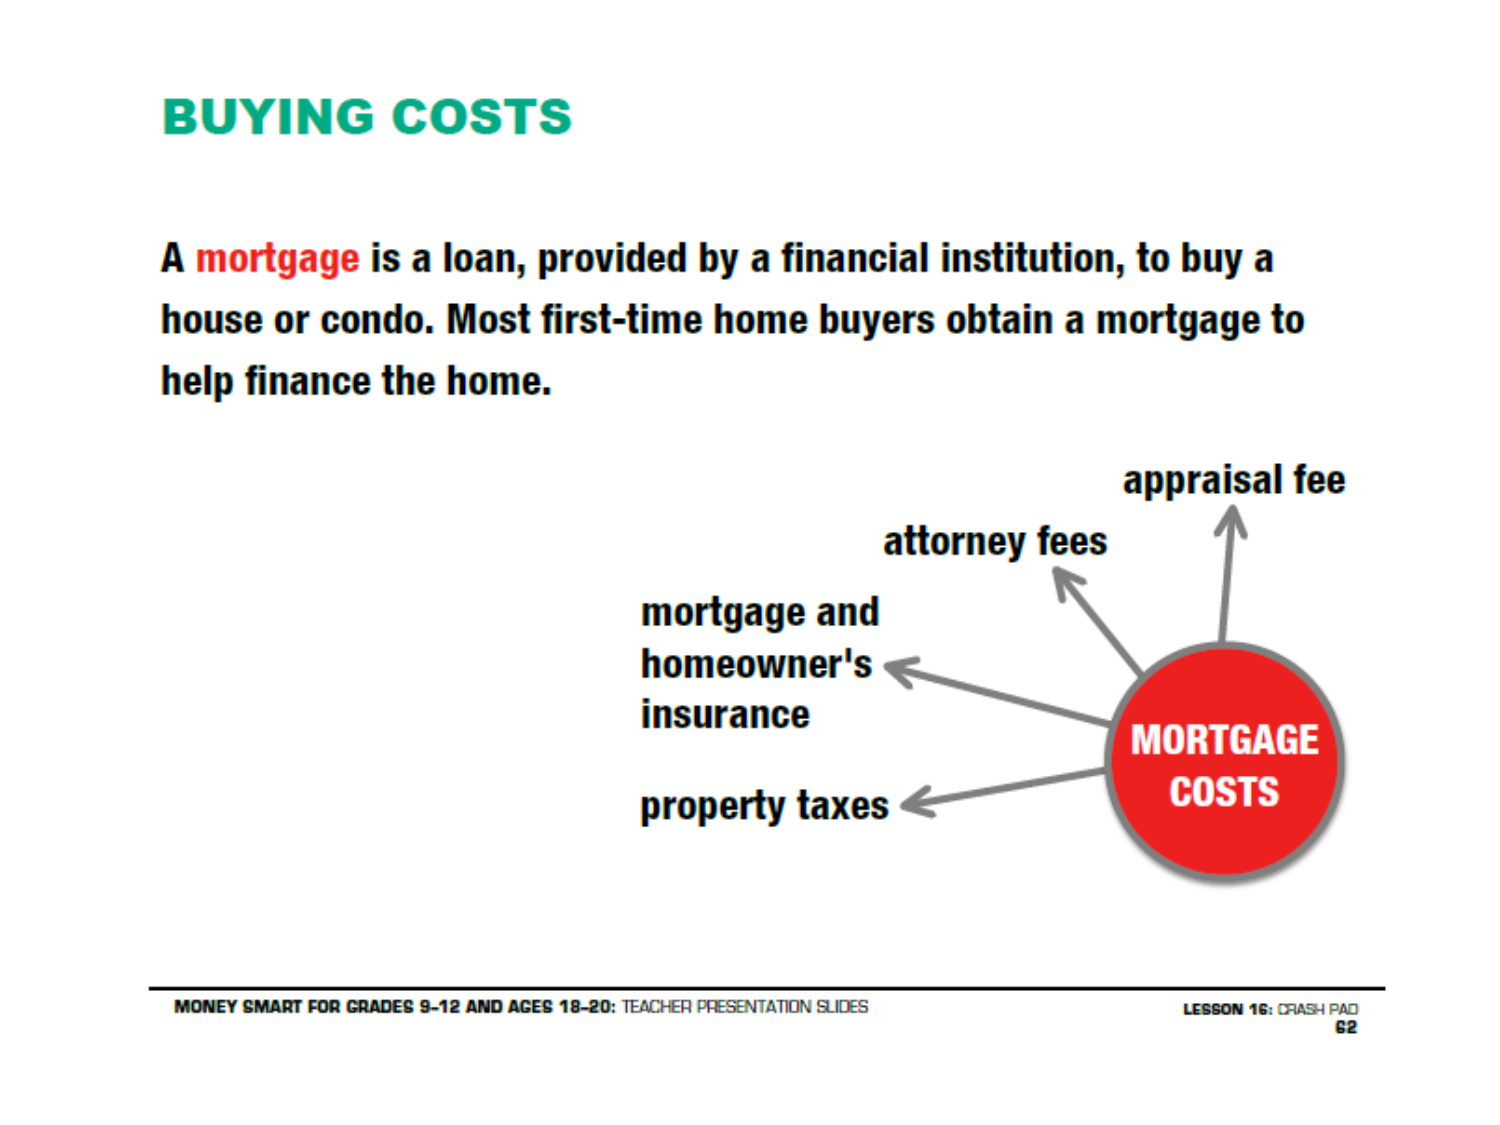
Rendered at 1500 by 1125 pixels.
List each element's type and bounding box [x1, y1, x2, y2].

picture [99, 34, 1426, 1072]
